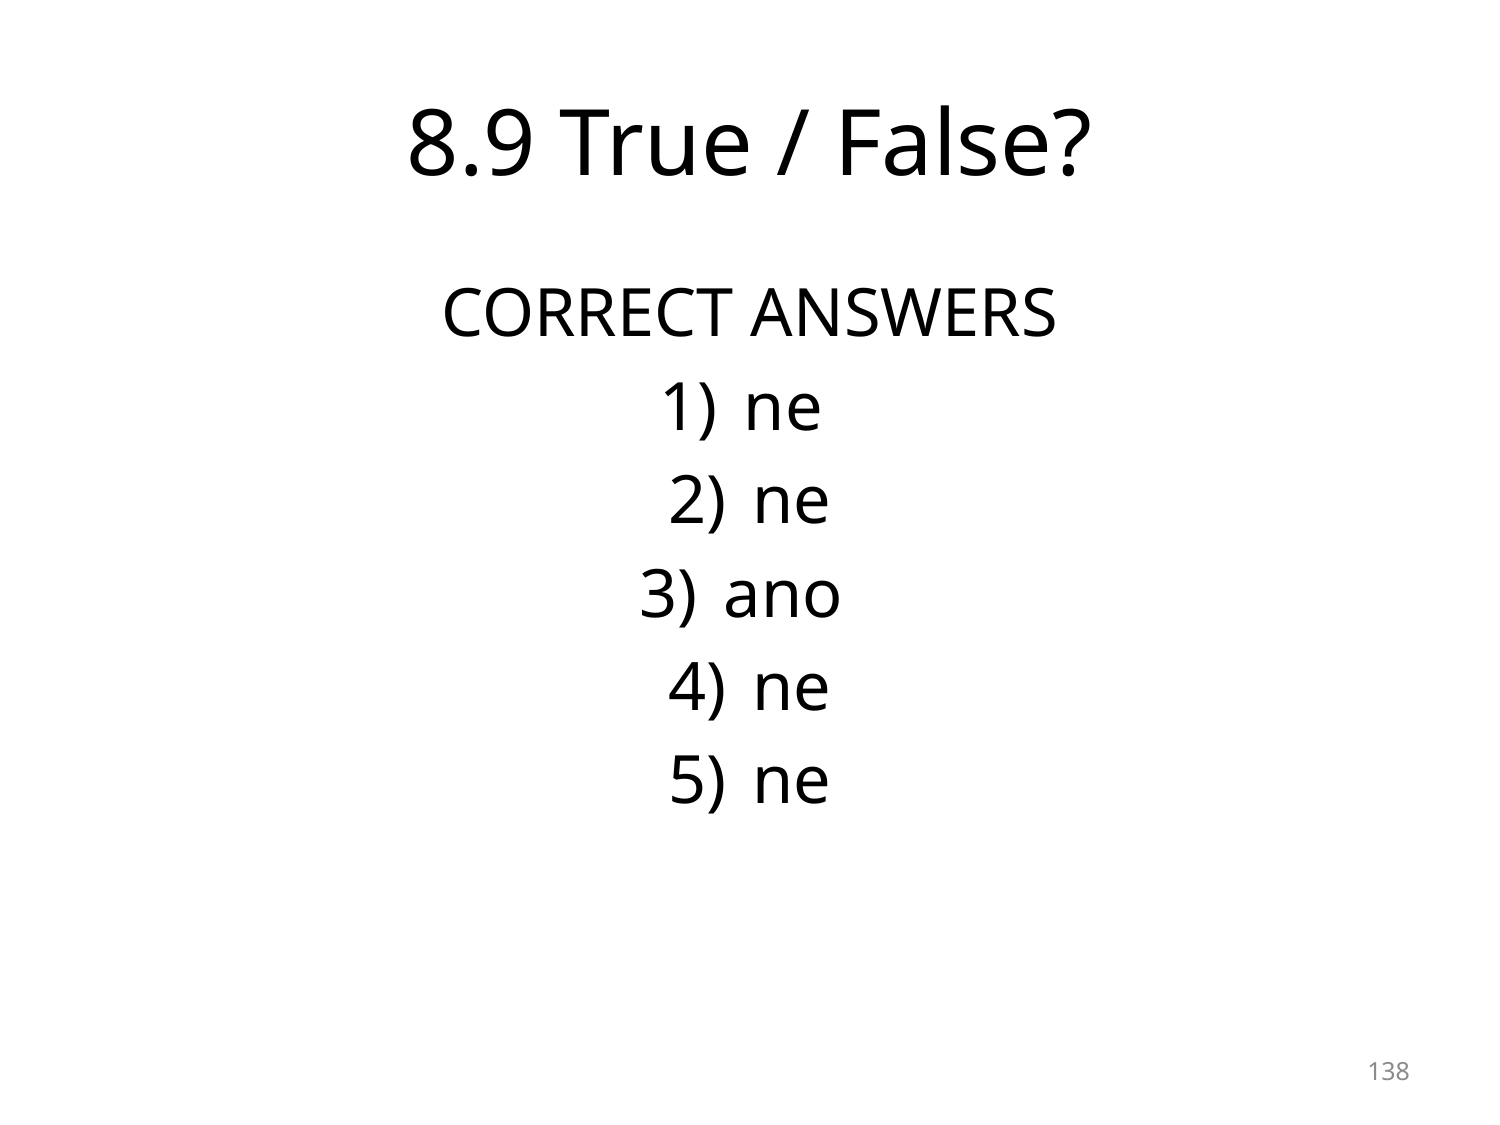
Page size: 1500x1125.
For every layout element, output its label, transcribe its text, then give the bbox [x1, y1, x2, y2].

title 8.9 True / False? [75, 45, 1425, 233]
slide_number 138 [1074, 1042, 1425, 1103]
list CORRECT ANSWERS ne ne ano ne ne [75, 262, 1425, 1005]
